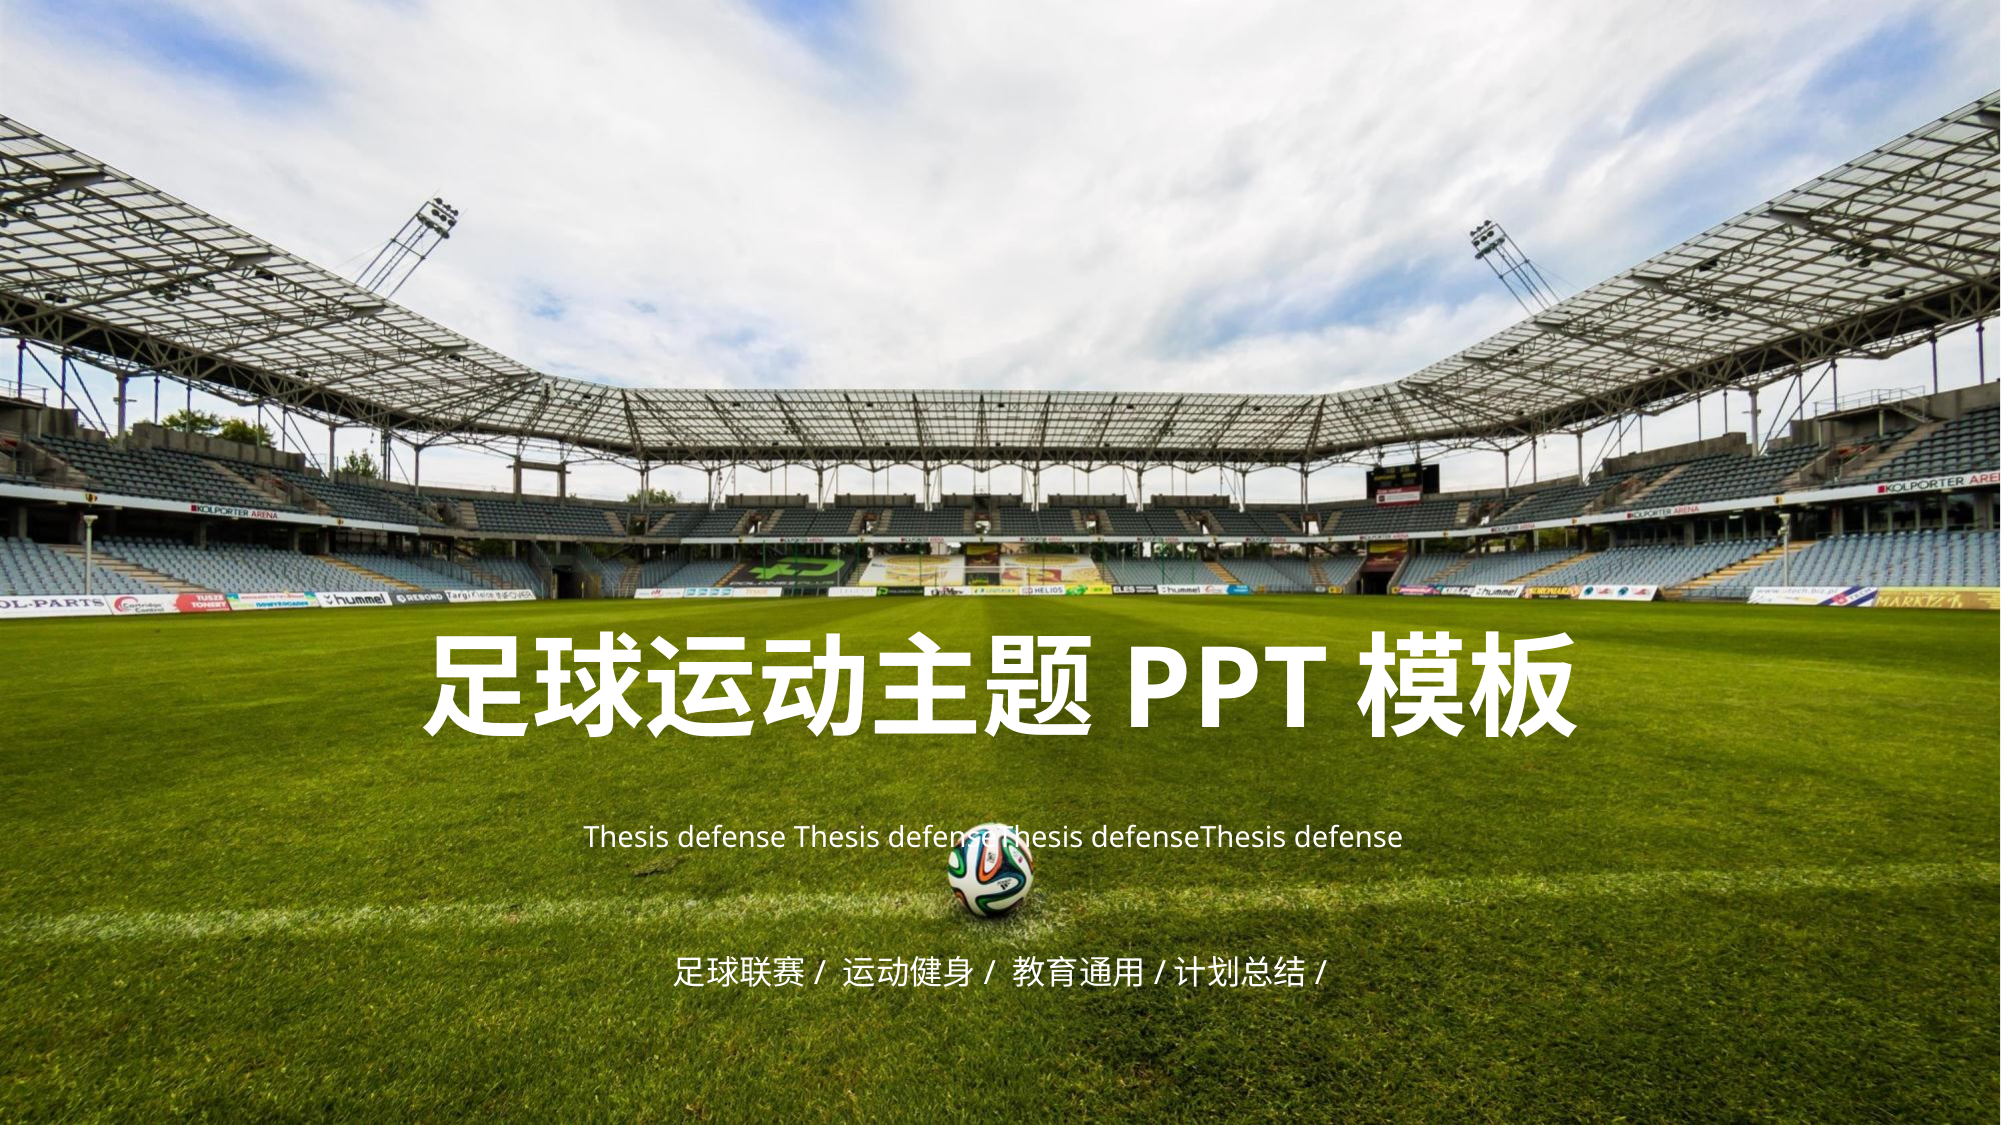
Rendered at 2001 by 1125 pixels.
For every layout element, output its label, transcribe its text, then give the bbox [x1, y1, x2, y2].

text_box Thesis defense Thesis defenseThesis defenseThesis defense [426, 793, 1561, 861]
text_box 足球联赛/ 运动健身/ 教育通用/计划总结/ [540, 923, 1460, 999]
picture [0, 0, 2001, 1125]
text_box 足球运动主题PPT模板 [381, 605, 1619, 761]
